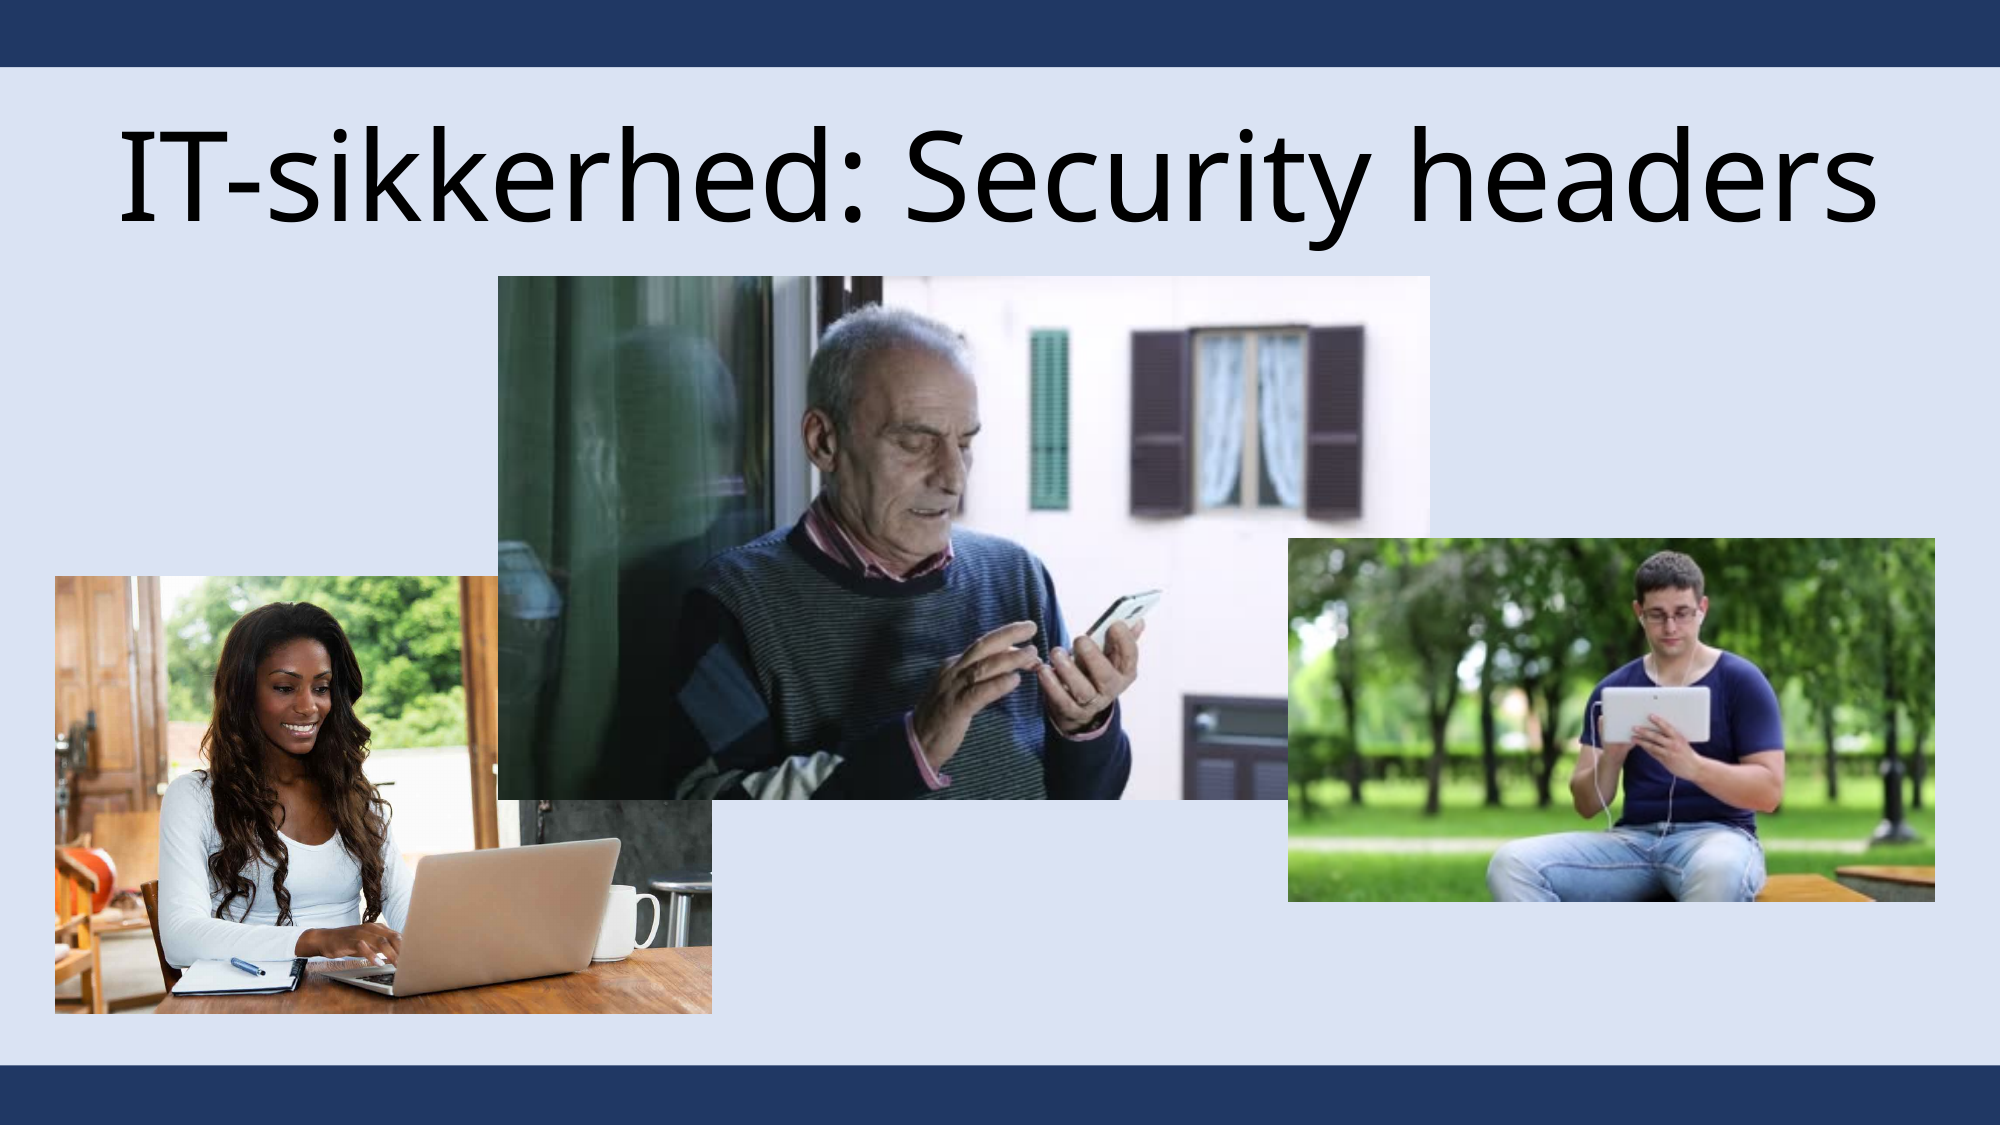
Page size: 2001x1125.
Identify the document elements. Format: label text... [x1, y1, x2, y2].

title IT-sikkerhed: Security headers [55, 77, 1945, 257]
picture [55, 276, 1935, 1015]
text_box [0, 1065, 2000, 1125]
text_box [0, 0, 2000, 68]
